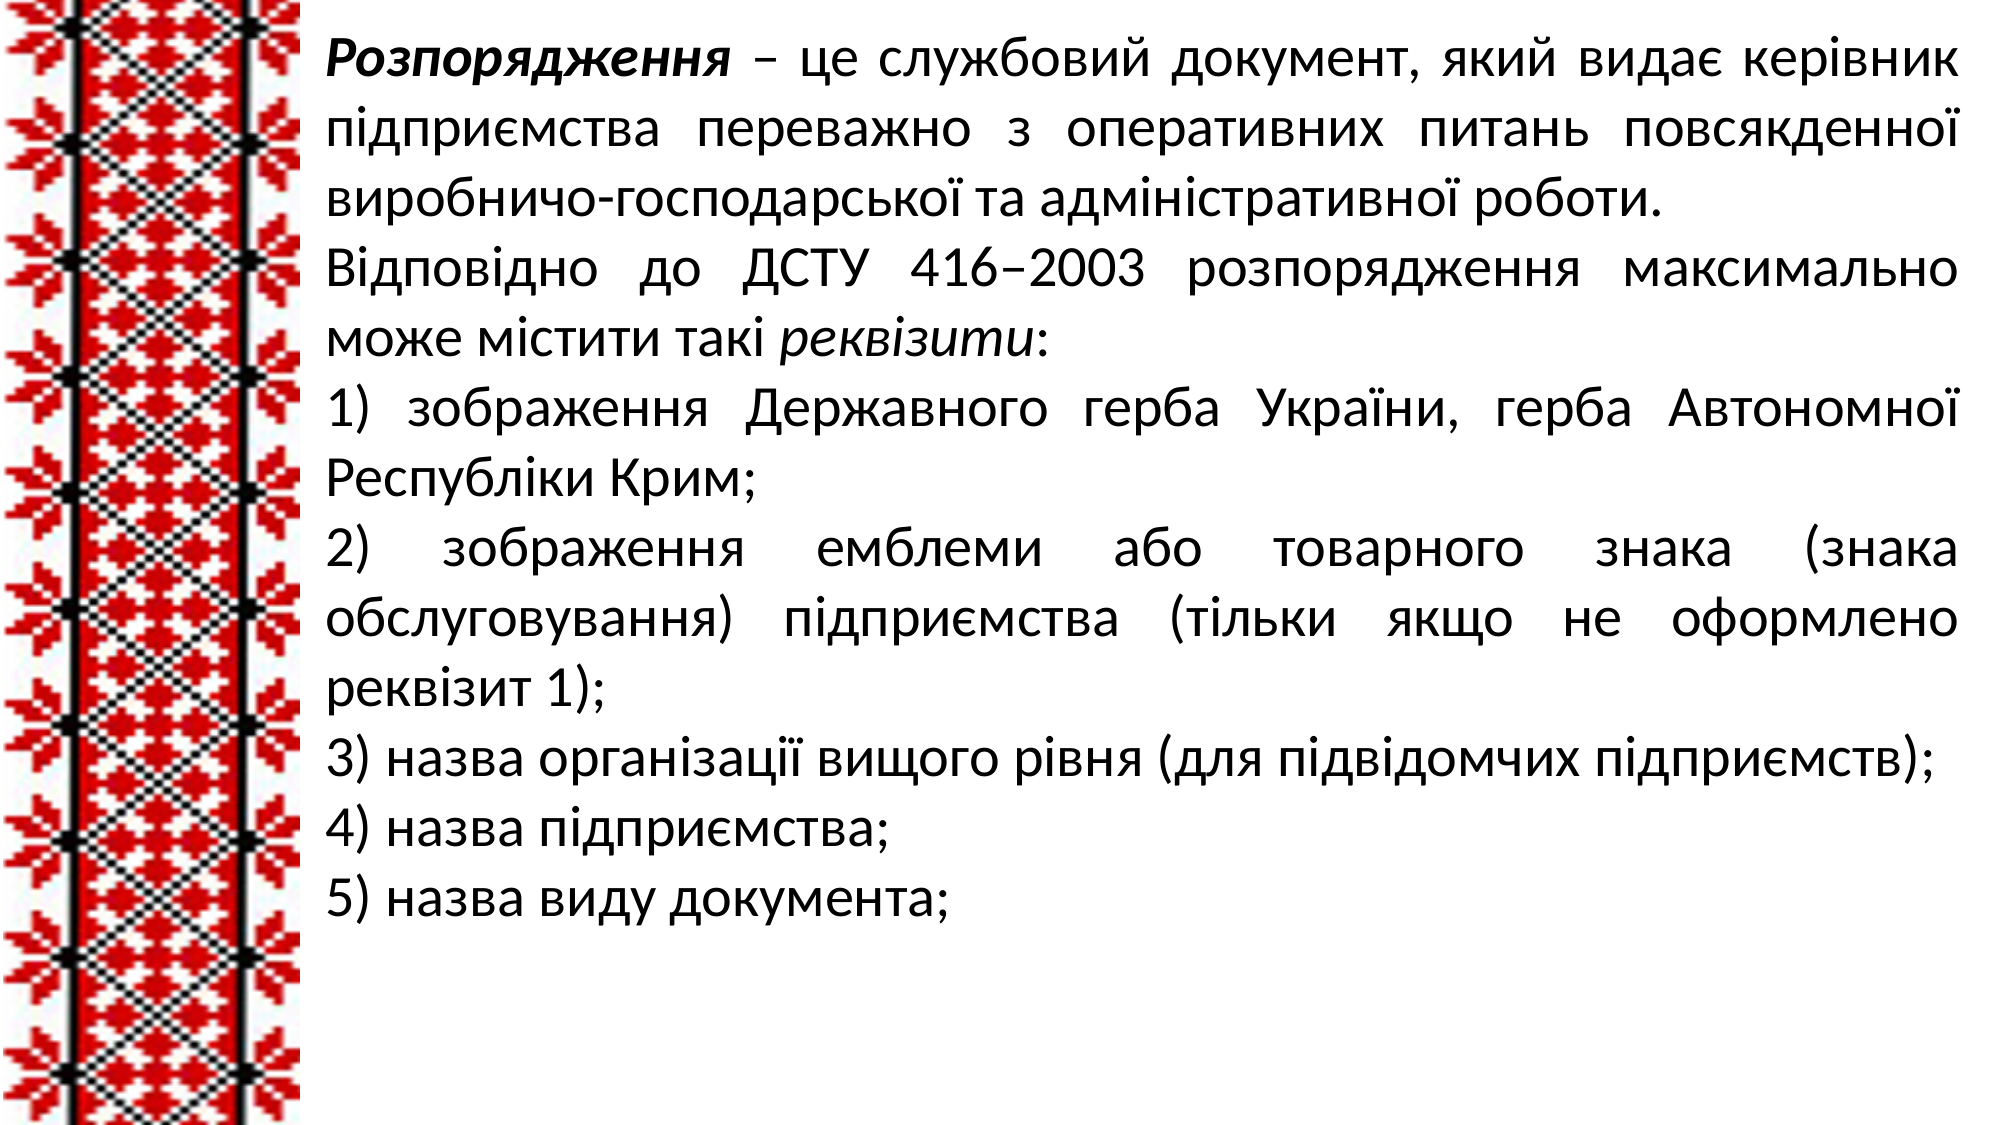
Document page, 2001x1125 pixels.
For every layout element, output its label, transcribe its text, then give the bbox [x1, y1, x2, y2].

picture [3, 0, 300, 1125]
text_box Розпорядження – це службовий документ, який видає керівник підприємства переважно з оперативних питань повсякденної виробничо-господарської та адміністративної роботи. Відповідно до ДСТУ 416–2003 розпорядження максимально може містити такі реквізити: 1) зображення Державного герба України, герба Автономної Республіки Крим; 2) зображення емблеми або товарного знака (знака обслуговування) підприємства (тільки якщо не оформлено реквізит 1); 3) назва організації вищого рівня (для підвідомчих підприємств); 4) назва підприємства; 5) назва виду документа; [310, 10, 1976, 936]
